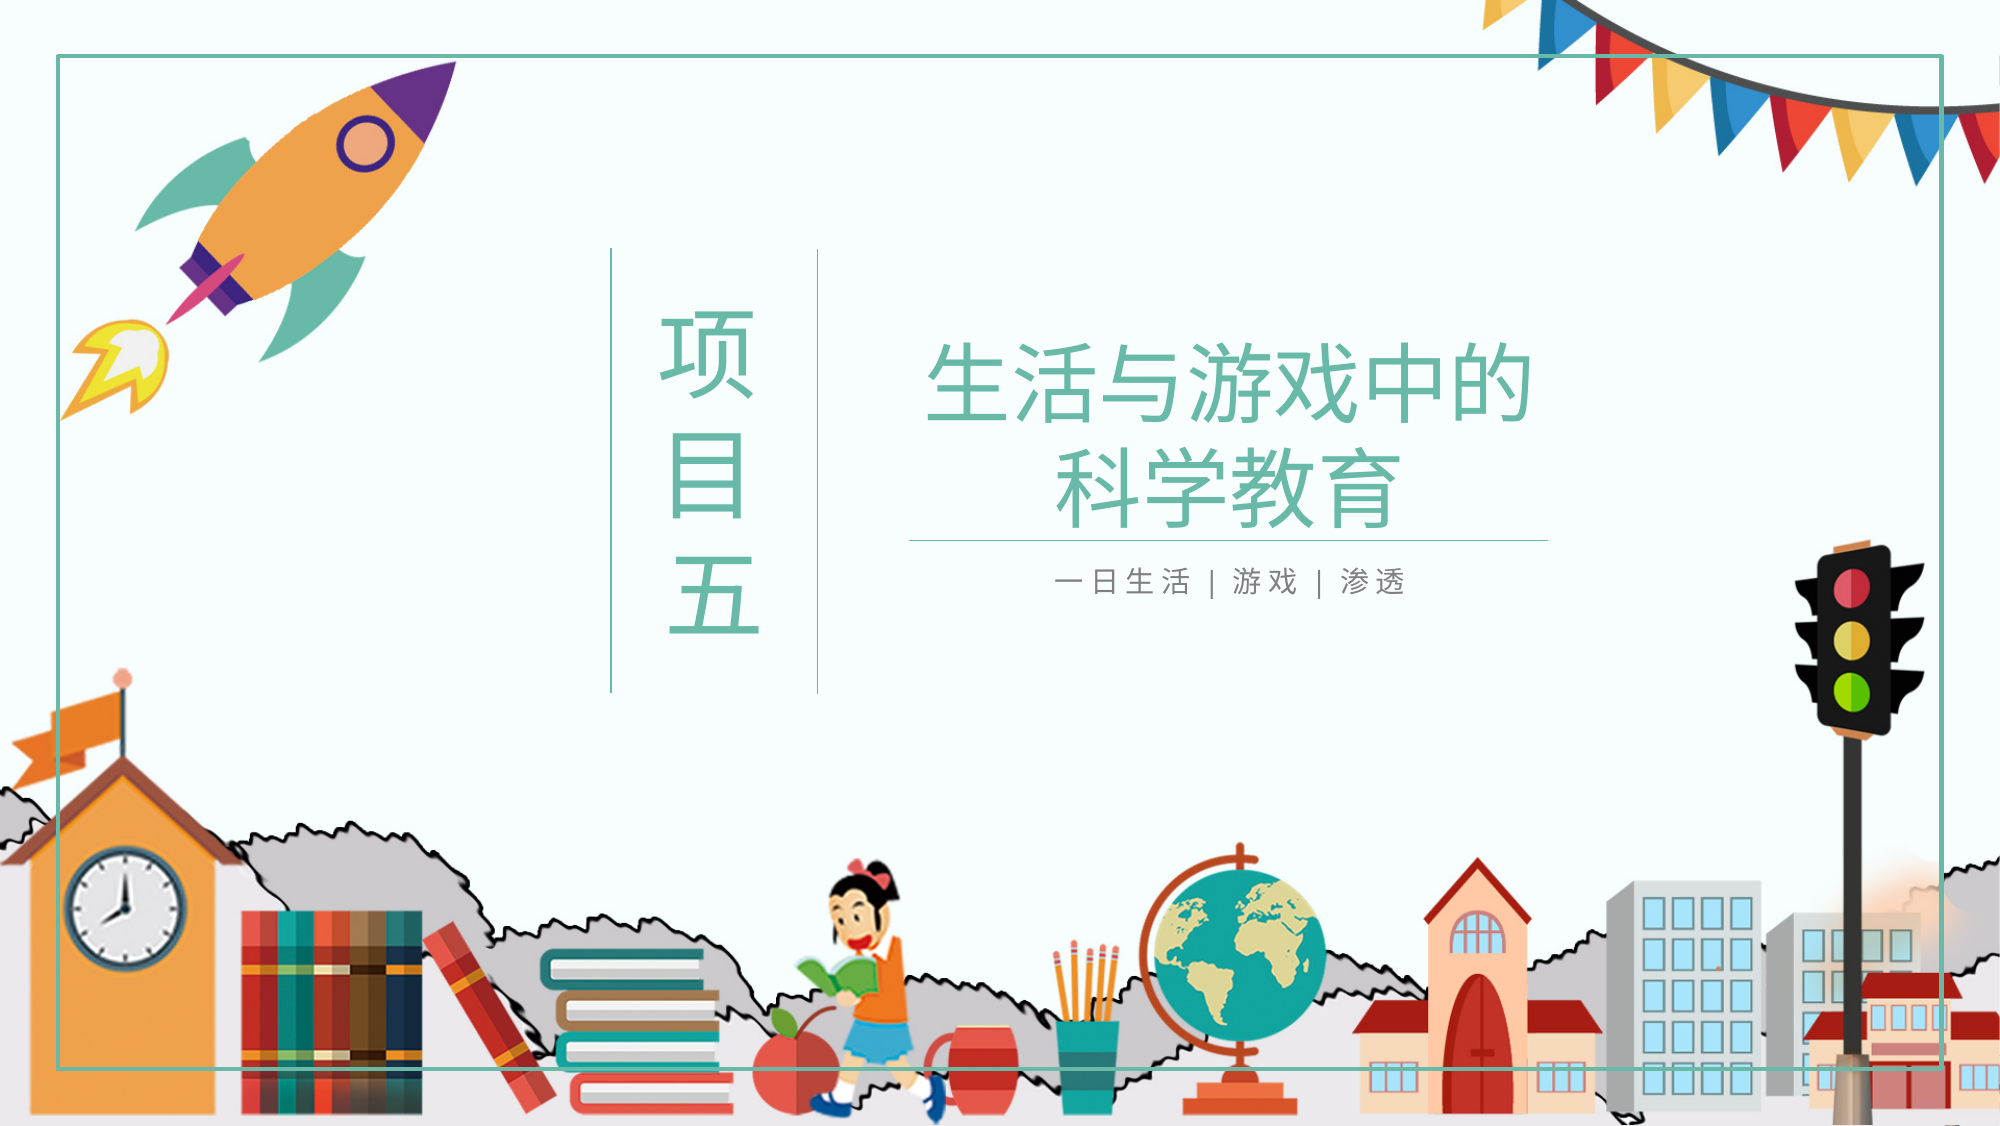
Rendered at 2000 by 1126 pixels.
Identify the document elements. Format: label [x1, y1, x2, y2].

text_box [491, 367, 938, 575]
picture [0, 0, 2000, 1126]
